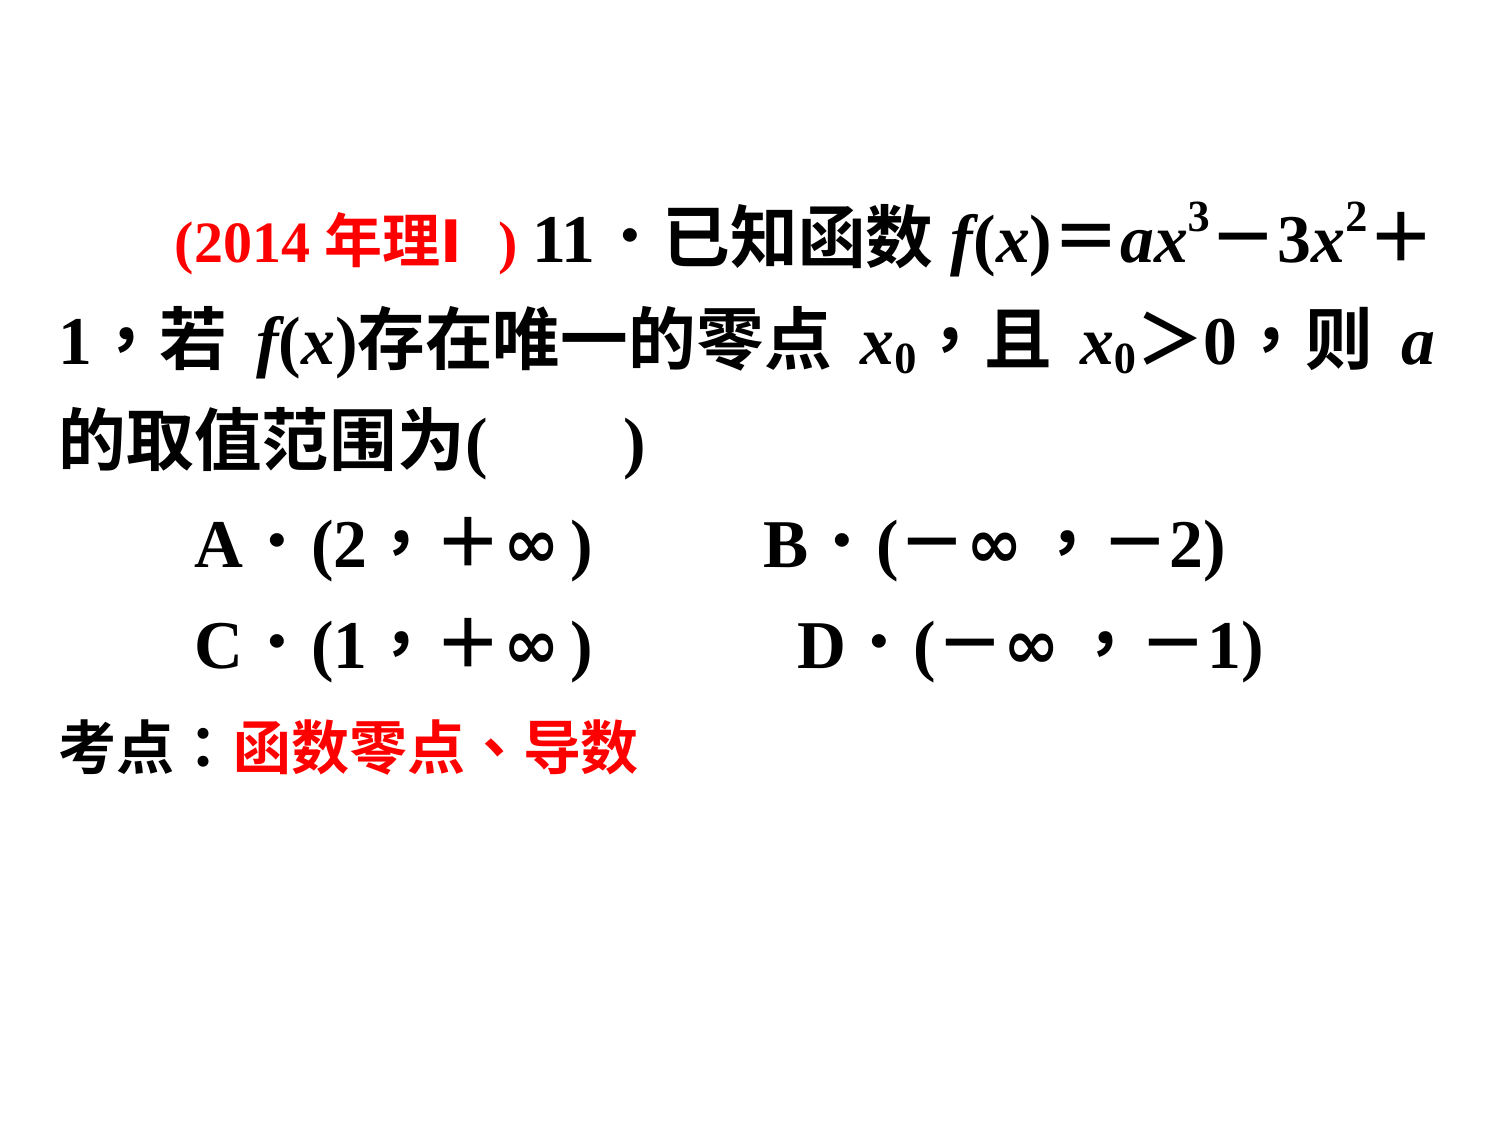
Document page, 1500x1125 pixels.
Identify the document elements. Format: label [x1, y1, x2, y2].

text_box [58, 187, 1440, 852]
